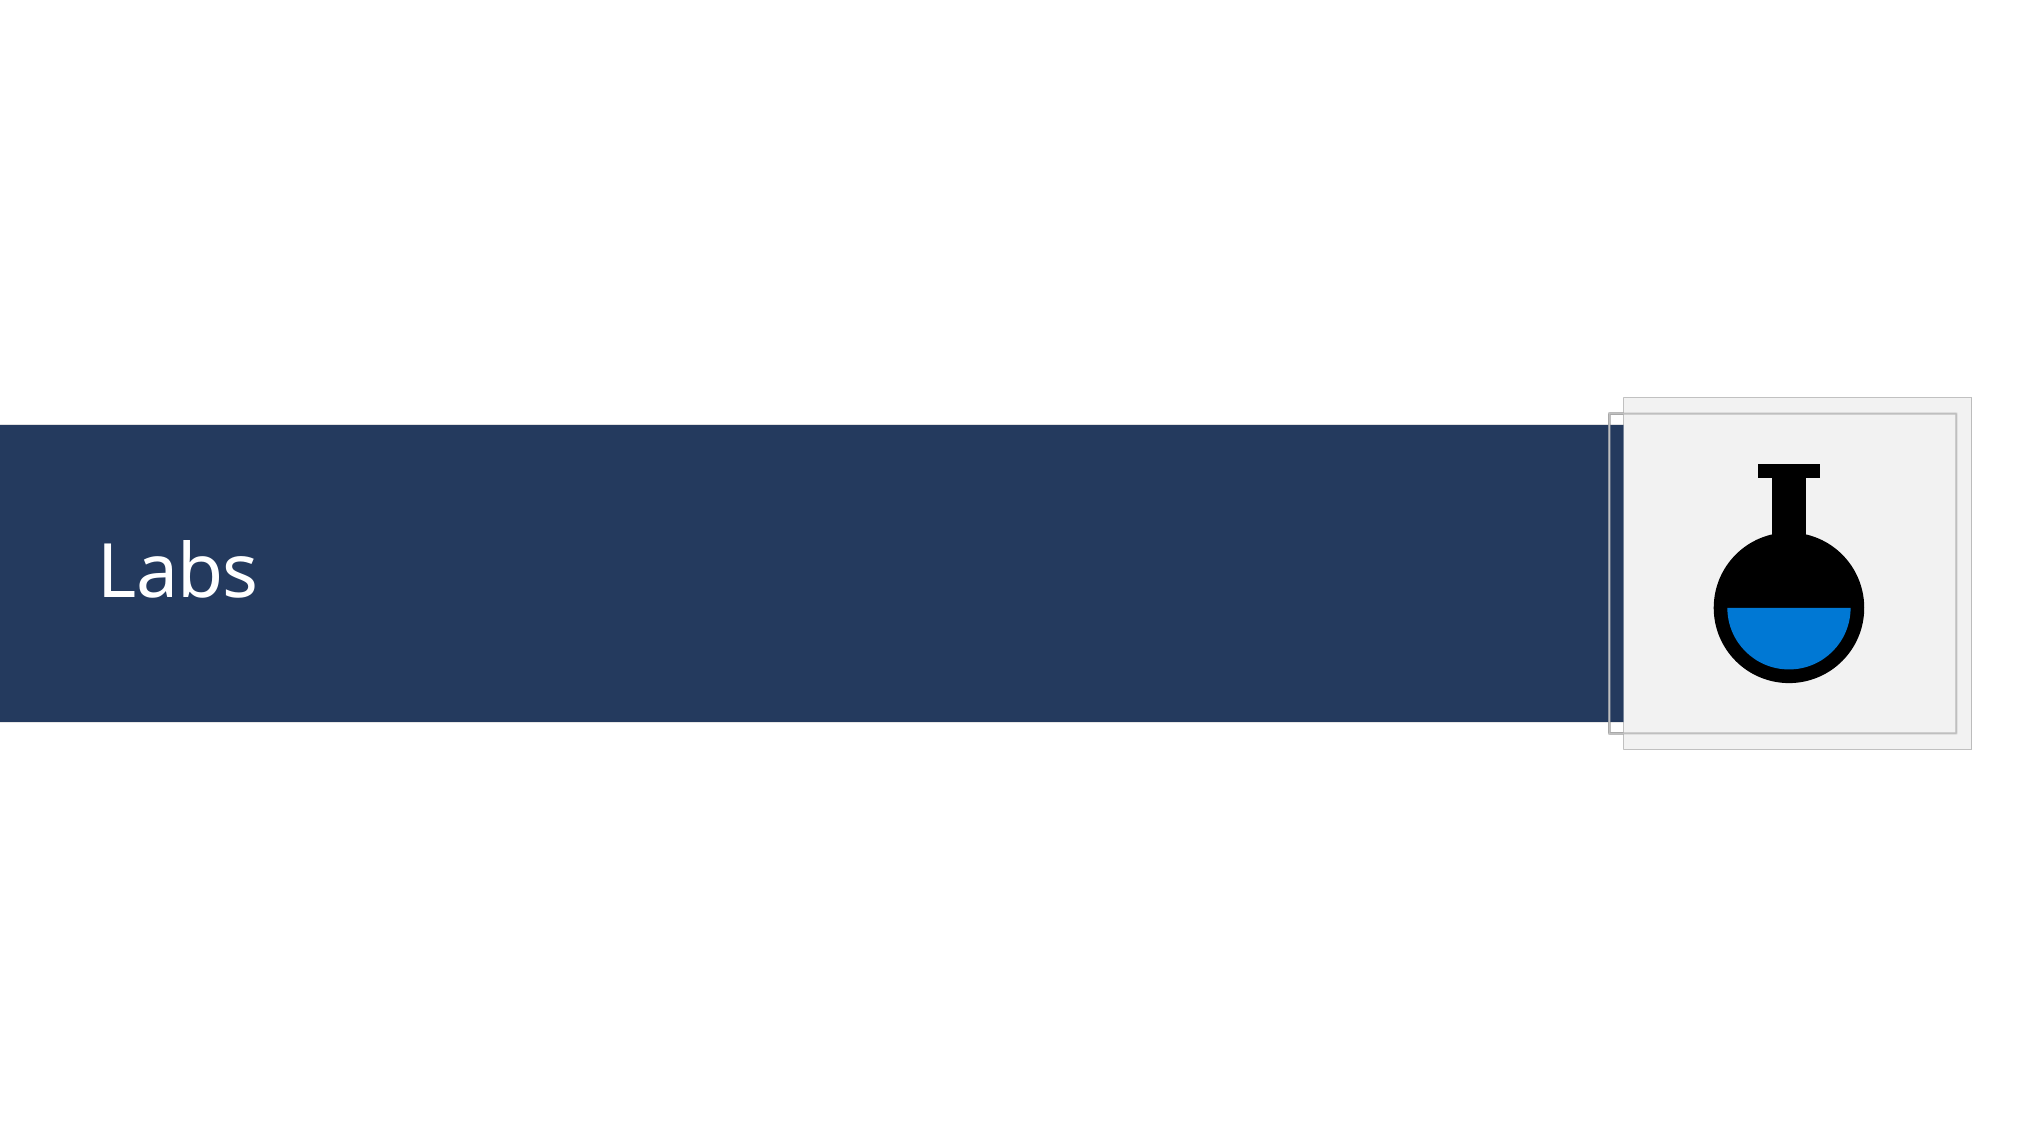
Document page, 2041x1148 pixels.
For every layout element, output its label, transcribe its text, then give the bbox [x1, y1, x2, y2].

title Labs [97, 531, 1586, 616]
picture [0, 0, 2041, 1148]
